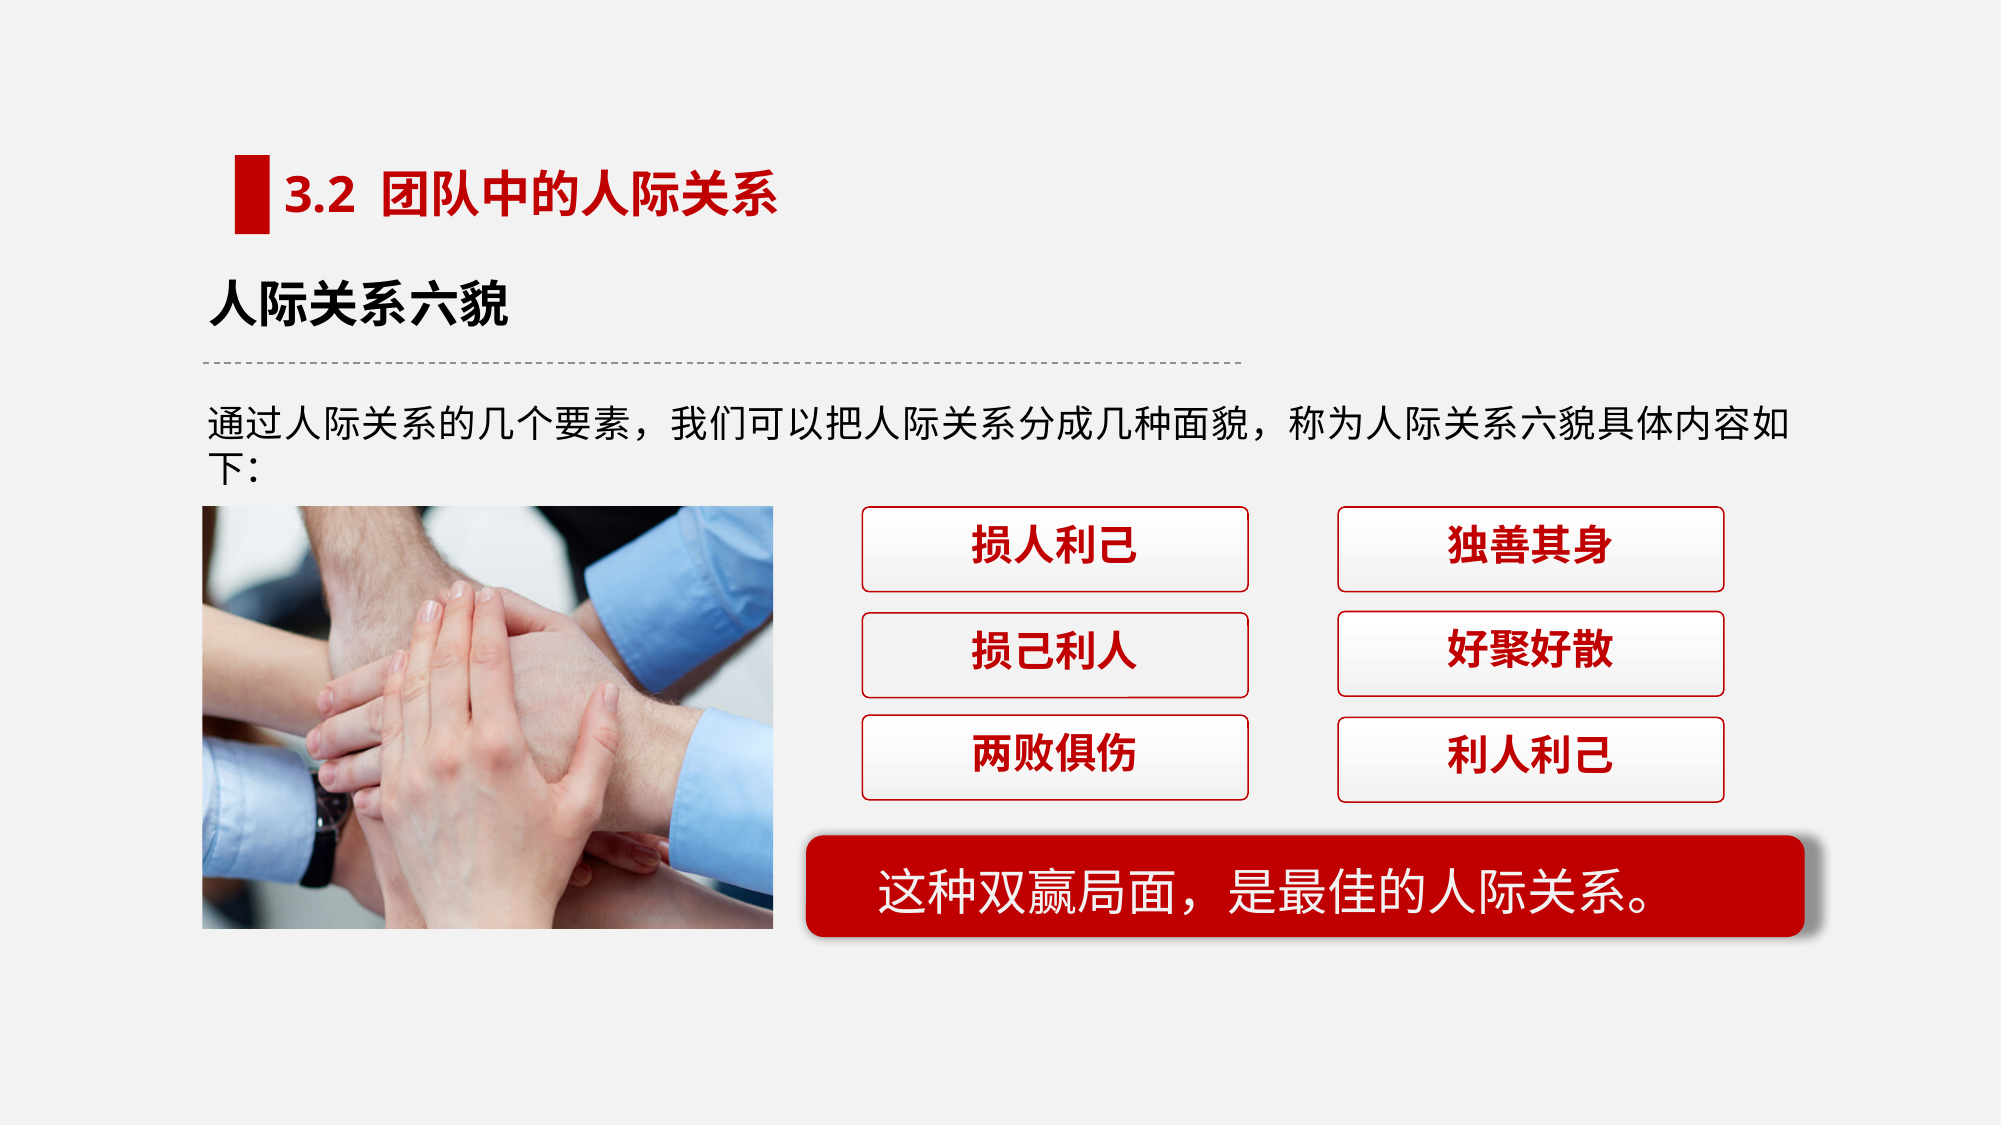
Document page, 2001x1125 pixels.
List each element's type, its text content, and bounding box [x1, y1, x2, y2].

text_box 通过人际关系的几个要素，我们可以把人际关系分成几种面貌，称为人际关系六貌具体内容如下： [192, 393, 1805, 498]
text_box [862, 506, 1249, 592]
text_box [806, 836, 1804, 937]
picture [202, 506, 774, 929]
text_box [862, 714, 1249, 801]
text_box [234, 155, 270, 235]
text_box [1337, 717, 1725, 803]
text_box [1337, 611, 1725, 697]
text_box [1337, 506, 1725, 592]
text_box 人际关系六貌 [194, 264, 659, 340]
text_box 这种双赢局面，是最佳的人际关系。 [862, 853, 1723, 928]
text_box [862, 612, 1249, 698]
text_box 3.2 团队中的人际关系 [270, 155, 1038, 230]
